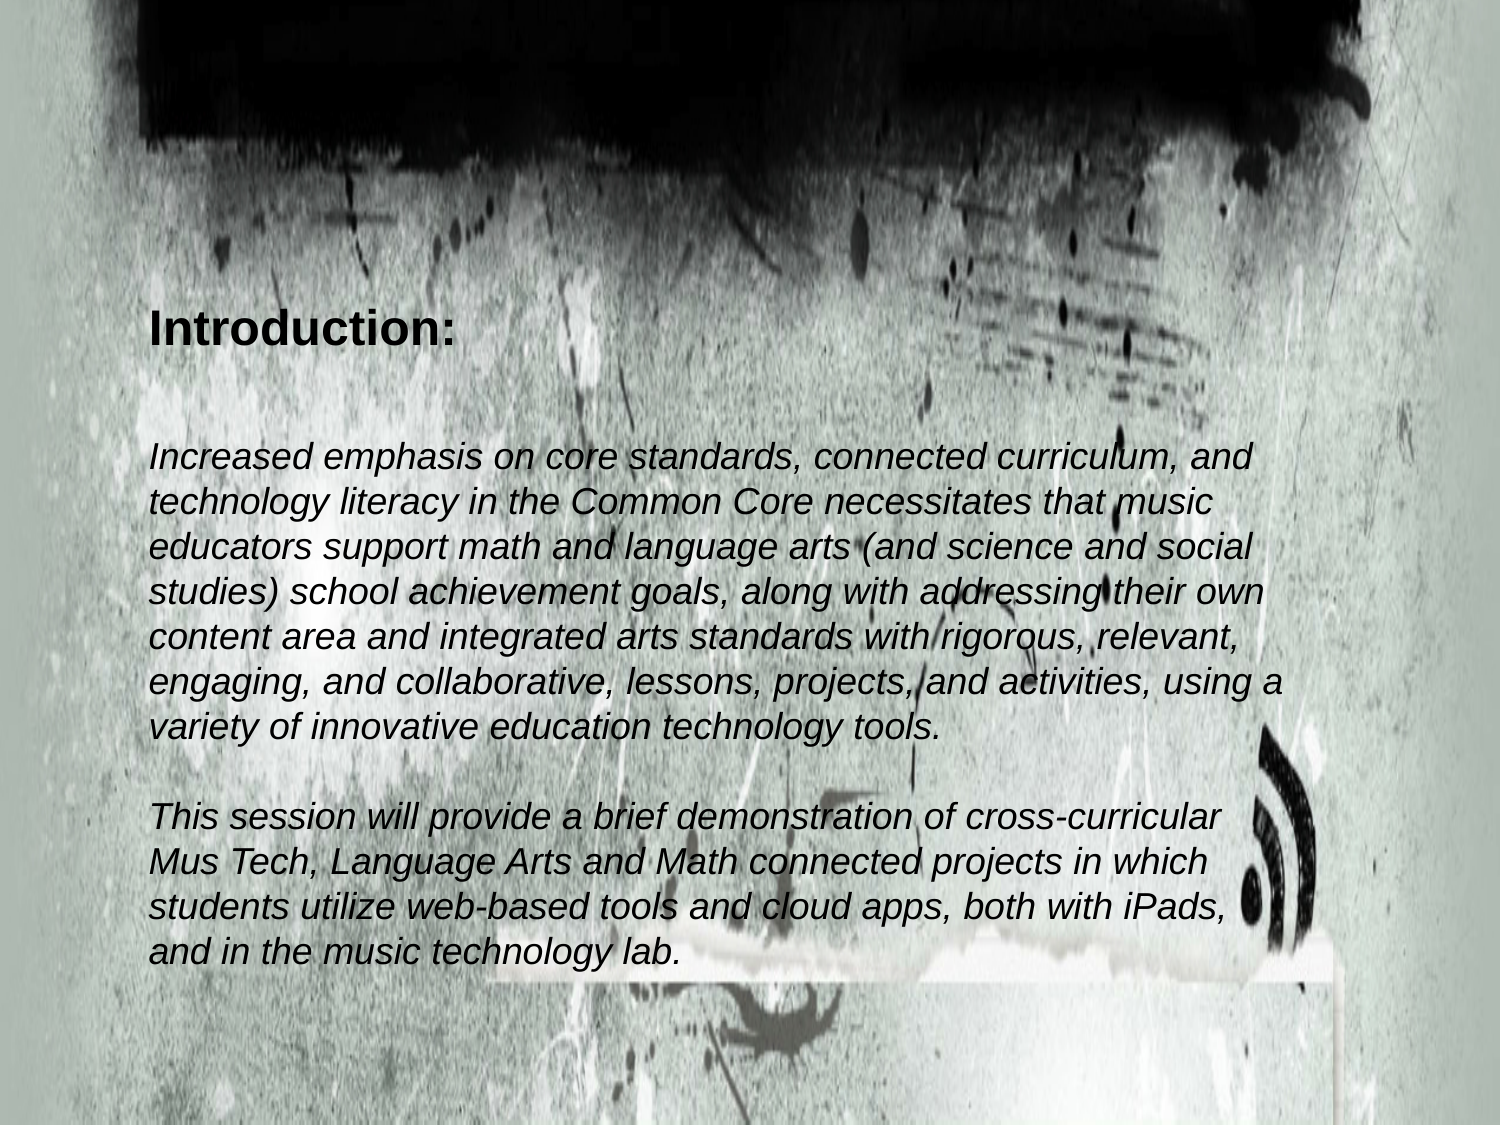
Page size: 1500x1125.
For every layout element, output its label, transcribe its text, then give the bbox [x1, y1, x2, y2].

picture [0, 0, 1500, 1125]
text_box Increased emphasis on core standards, connected curriculum, and technology literacy in the Common Core necessitates that music educators support math and language arts (and science and social studies) school achievement goals, along with addressing their own content area and integrated arts standards with rigorous, relevant, engaging, and collaborative, lessons, projects, and activities, using a variety of innovative education technology tools. This session will provide a brief demonstration of cross-curricular Mus Tech, Language Arts and Math connected projects in which students utilize web-based tools and cloud apps, both with iPads, and in the music technology lab. [133, 424, 1380, 980]
text_box [98, 99, 1352, 1062]
